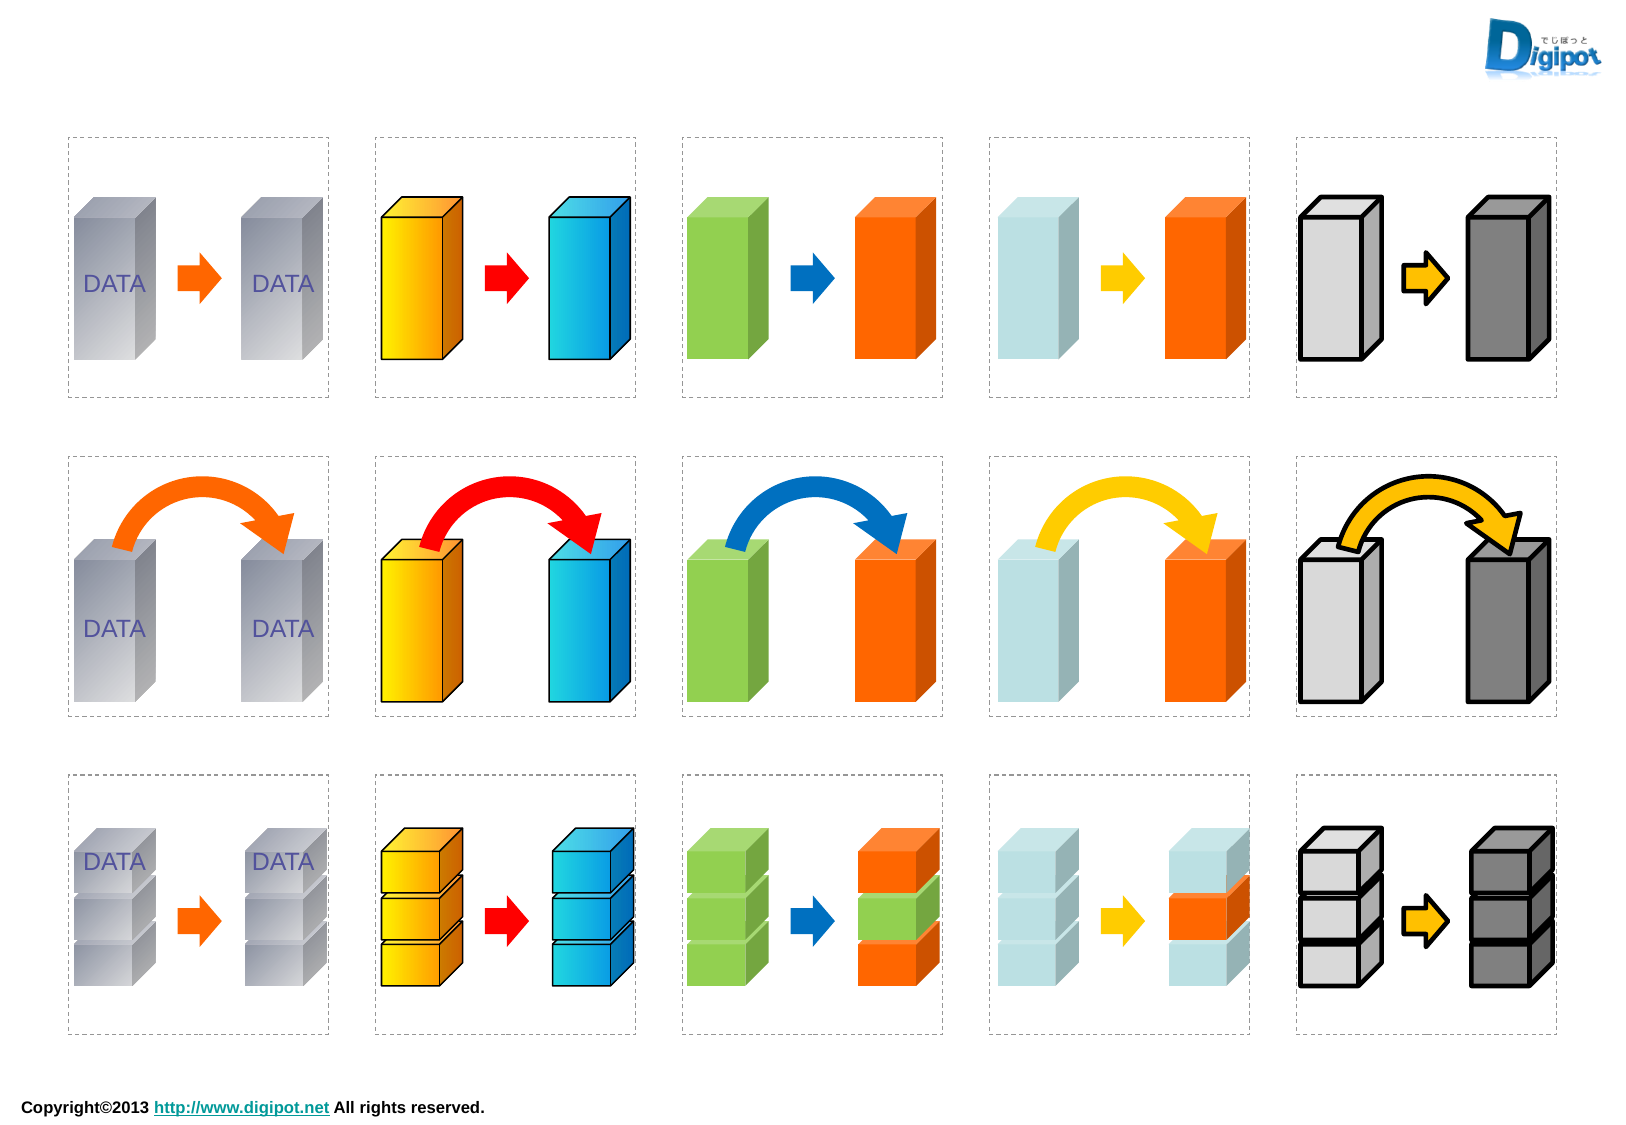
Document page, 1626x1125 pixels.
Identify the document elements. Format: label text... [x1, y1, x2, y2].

text_box [687, 922, 767, 944]
text_box [858, 828, 940, 893]
text_box [1168, 828, 1250, 893]
text_box [245, 883, 318, 898]
text_box [242, 540, 322, 559]
text_box [245, 883, 327, 940]
text_box [245, 921, 327, 986]
text_box [1403, 252, 1449, 305]
text_box [381, 828, 461, 851]
text_box [1165, 197, 1247, 360]
text_box DATA [237, 604, 330, 650]
text_box DATA [68, 604, 162, 650]
text_box [552, 875, 634, 940]
text_box [1467, 197, 1550, 360]
text_box [552, 828, 634, 893]
text_box [1300, 921, 1382, 986]
text_box DATA [68, 259, 162, 305]
text_box [858, 876, 938, 898]
text_box [1403, 895, 1449, 947]
text_box [381, 539, 463, 702]
text_box [1168, 875, 1250, 940]
text_box [854, 539, 937, 702]
text_box [1035, 476, 1218, 555]
text_box [241, 650, 323, 702]
text_box [687, 828, 769, 893]
text_box [74, 883, 147, 898]
text_box [177, 895, 222, 947]
text_box [552, 922, 632, 944]
text_box [997, 539, 1079, 702]
text_box DATA [68, 837, 162, 883]
text_box [484, 252, 530, 305]
text_box [552, 921, 634, 986]
text_box DATA [237, 259, 330, 305]
text_box [854, 197, 937, 360]
text_box [1168, 921, 1250, 986]
text_box [549, 539, 629, 559]
text_box [855, 197, 935, 217]
text_box [549, 197, 629, 217]
text_box [790, 895, 835, 947]
text_box [381, 875, 463, 940]
text_box [111, 476, 295, 555]
text_box [381, 197, 463, 360]
text_box [997, 828, 1079, 893]
text_box [549, 539, 631, 702]
text_box [687, 921, 769, 986]
picture [1485, 18, 1602, 82]
text_box [1100, 252, 1146, 305]
text_box [1300, 875, 1382, 940]
text_box [1471, 875, 1553, 940]
text_box [241, 197, 323, 259]
text_box [1300, 197, 1382, 360]
text_box [687, 828, 767, 851]
text_box [484, 895, 530, 947]
text_box [381, 876, 461, 898]
text_box [1165, 539, 1247, 702]
text_box [74, 650, 156, 702]
text_box [74, 197, 154, 217]
text_box [858, 922, 938, 944]
text_box [687, 197, 769, 360]
text_box [997, 921, 1079, 986]
text_box [552, 828, 632, 851]
text_box [687, 875, 769, 940]
text_box [1467, 539, 1550, 702]
text_box [687, 539, 769, 702]
text_box [381, 922, 461, 944]
text_box [1471, 921, 1553, 986]
text_box [858, 875, 940, 940]
text_box [855, 539, 935, 559]
text_box [241, 197, 321, 217]
text_box [1471, 828, 1553, 893]
text_box [549, 197, 631, 360]
text_box [74, 883, 156, 940]
text_box [1300, 539, 1382, 702]
text_box [74, 197, 156, 259]
text_box [1300, 828, 1382, 893]
text_box [245, 883, 314, 893]
text_box [382, 540, 462, 559]
text_box [688, 540, 768, 559]
text_box [74, 539, 156, 604]
text_box [1338, 476, 1521, 555]
text_box [724, 476, 908, 555]
text_box [177, 252, 222, 305]
text_box [74, 305, 156, 360]
text_box [790, 252, 835, 305]
text_box [74, 921, 156, 986]
text_box [687, 197, 767, 217]
text_box [381, 197, 461, 217]
text_box [419, 476, 602, 555]
text_box [74, 922, 154, 944]
text_box [381, 921, 463, 986]
text_box [997, 875, 1079, 940]
text_box [1100, 895, 1146, 947]
text_box [381, 828, 463, 893]
text_box [245, 922, 325, 944]
text_box DATA [237, 837, 330, 883]
text_box [241, 305, 323, 360]
text_box [858, 921, 940, 986]
text_box [259, 828, 325, 837]
text_box [687, 876, 767, 898]
text_box [88, 828, 154, 837]
text_box [241, 539, 323, 604]
text_box [552, 876, 632, 898]
text_box [997, 197, 1079, 360]
text_box [74, 539, 154, 559]
text_box [74, 883, 143, 893]
